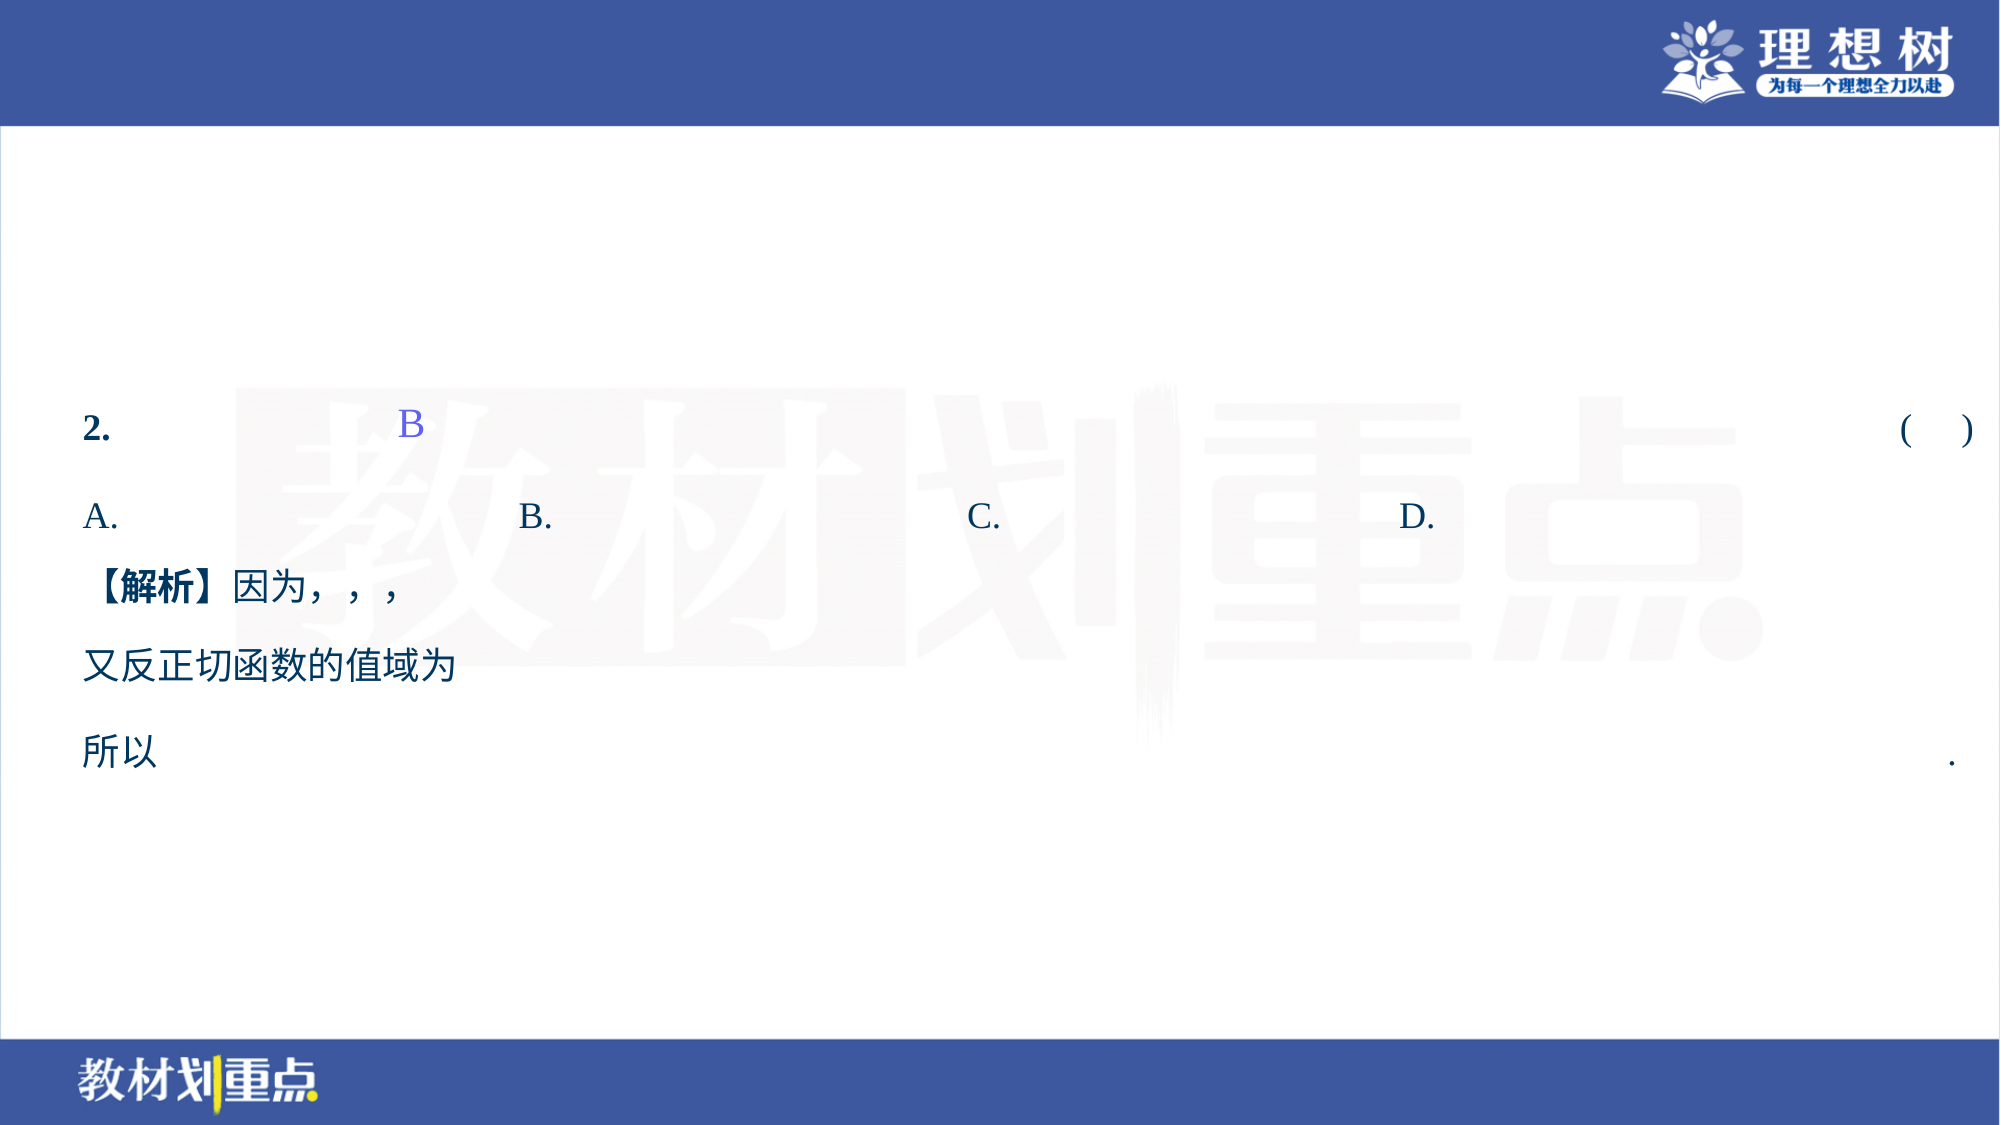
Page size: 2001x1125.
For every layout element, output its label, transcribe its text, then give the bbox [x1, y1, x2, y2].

picture [0, 0, 2000, 1125]
text_box B [382, 393, 441, 444]
